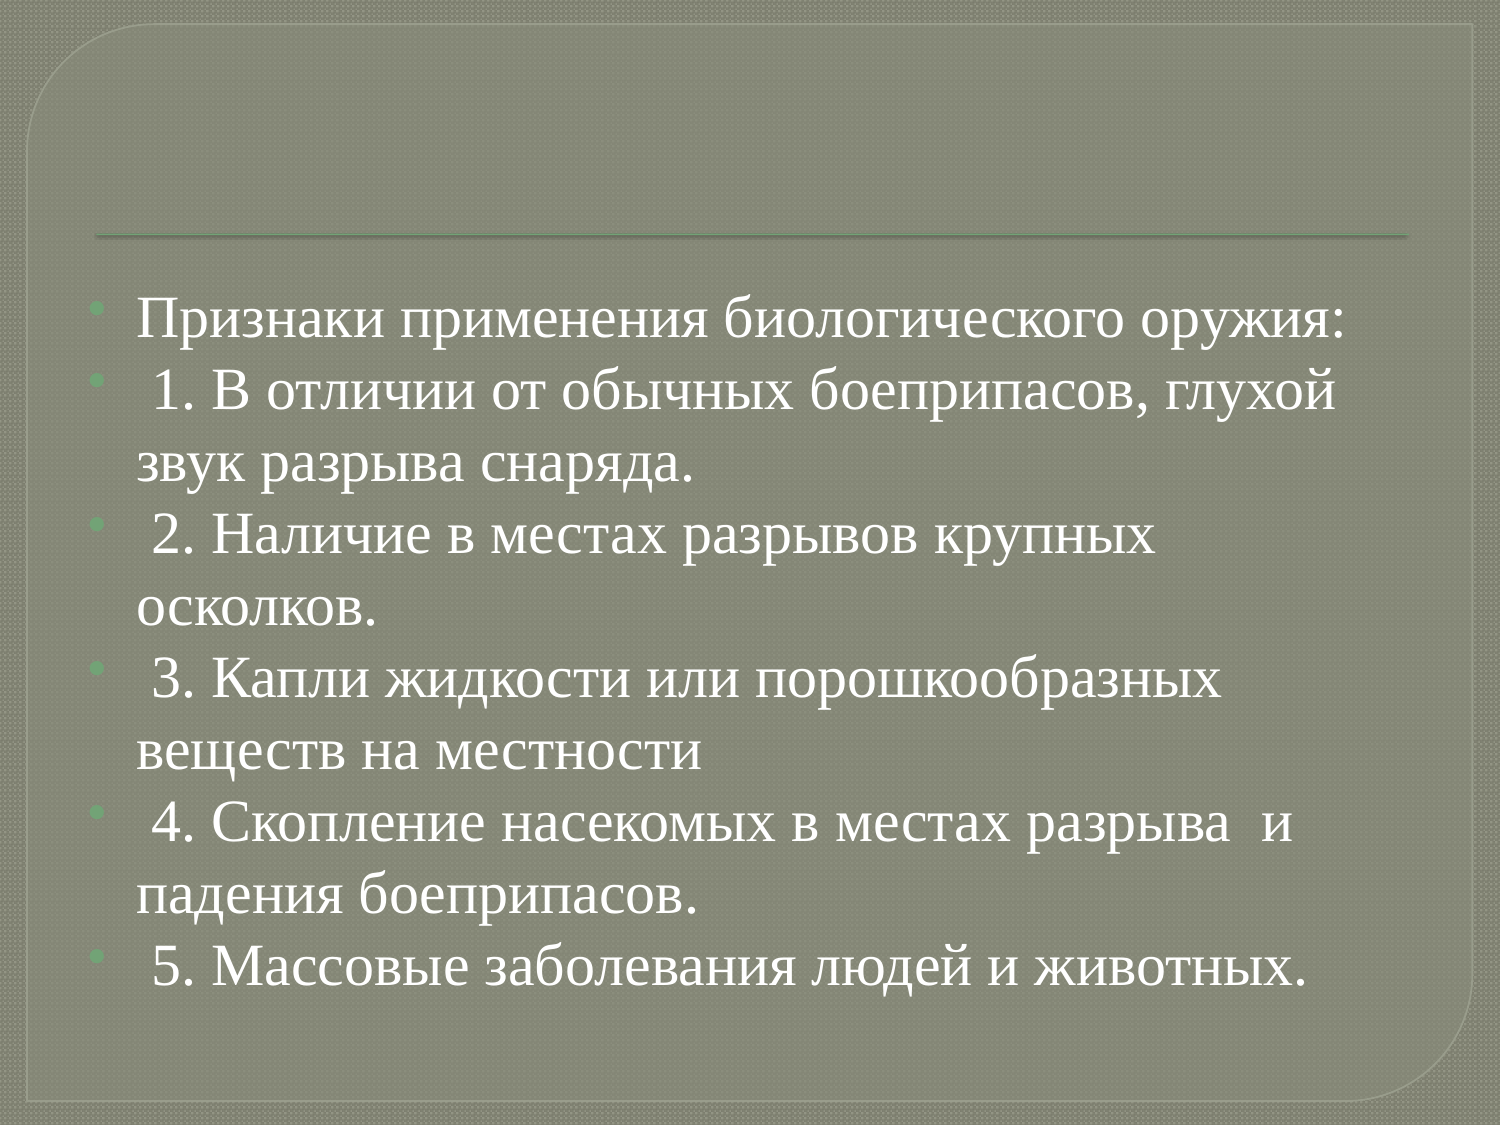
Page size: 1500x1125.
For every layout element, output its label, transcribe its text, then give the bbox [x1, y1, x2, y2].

list Признаки применения биологического оружия: 1. В отличии от обычных боеприпасов, глухой звук разрыва снаряда. 2. Наличие в местах разрывов крупных осколков. 3. Капли жидкости или порошкообразных веществ на местности 4. Скопление насекомых в местах разрыва и падения боеприпасов. 5. Массовые заболевания людей и животных. [75, 270, 1425, 1013]
